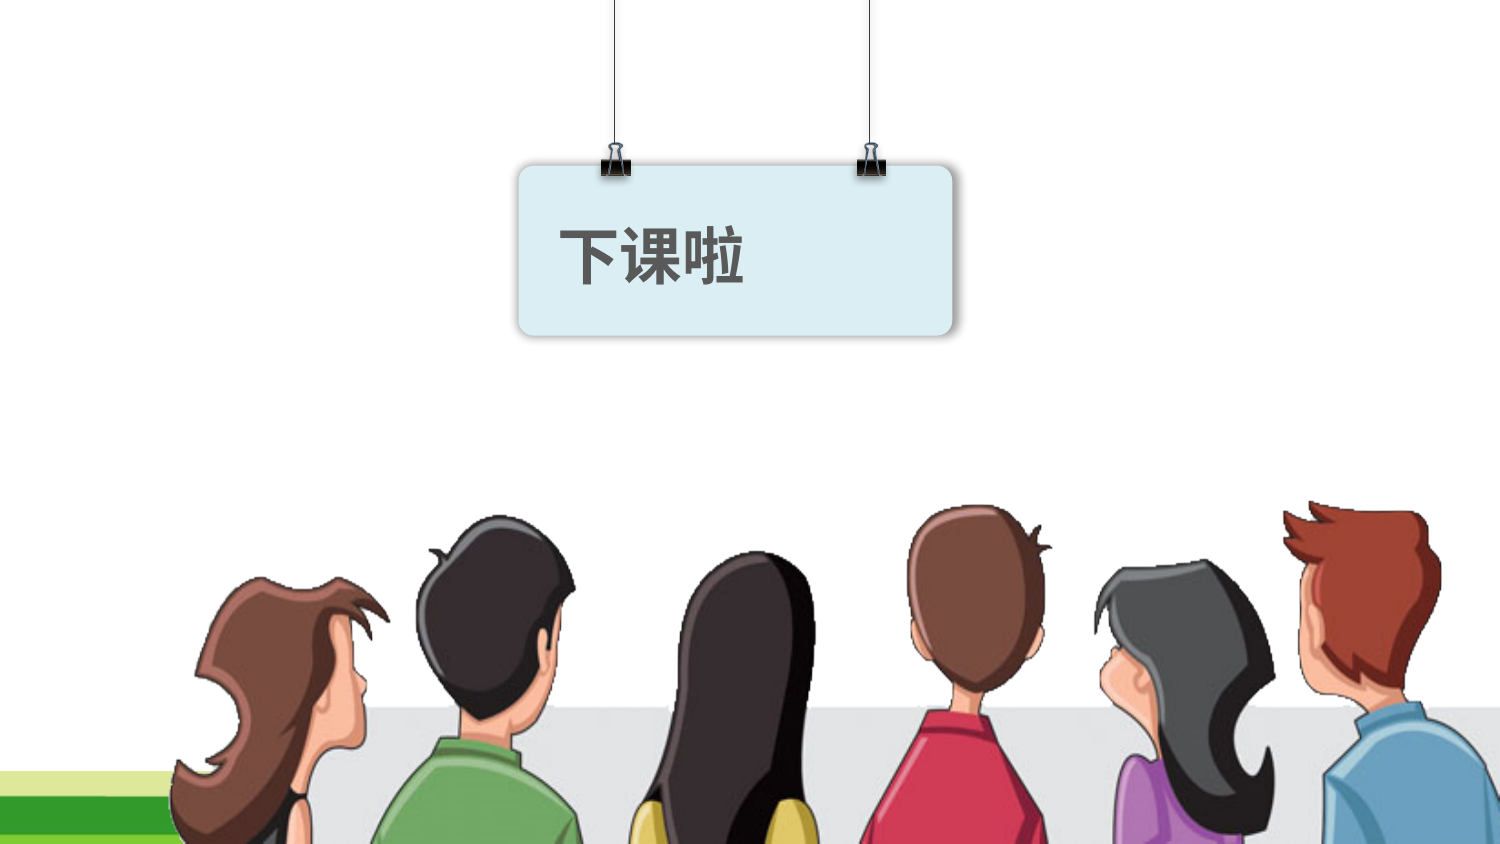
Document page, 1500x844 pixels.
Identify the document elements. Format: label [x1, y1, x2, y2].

text_box [518, 0, 953, 336]
picture [0, 0, 1500, 844]
